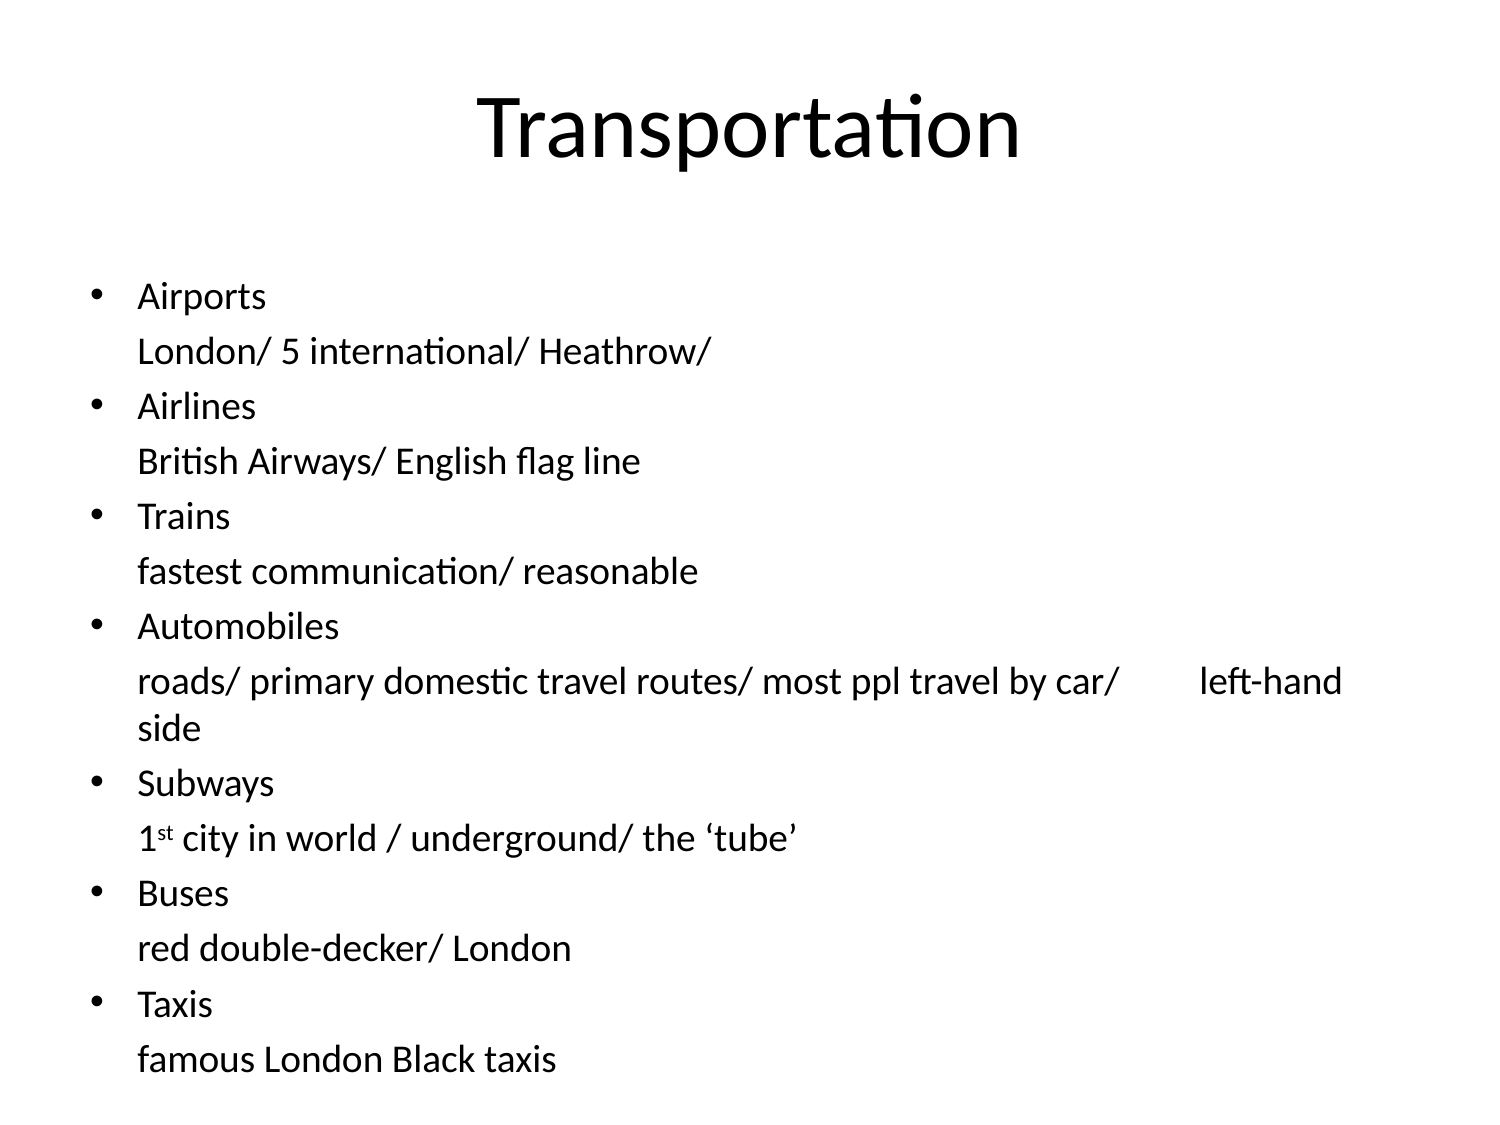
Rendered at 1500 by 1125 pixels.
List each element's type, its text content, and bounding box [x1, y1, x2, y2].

list Airports London/ 5 international/ Heathrow/ Airlines British Airways/ English flag line Trains fastest communication/ reasonable Automobiles roads/ primary domestic travel routes/ most ppl travel by car/ left-hand side Subways 1st city in world / underground/ the ‘tube’ Buses red double-decker/ London Taxis famous London Black taxis [75, 262, 1424, 1094]
title Transportation [75, 45, 1425, 197]
